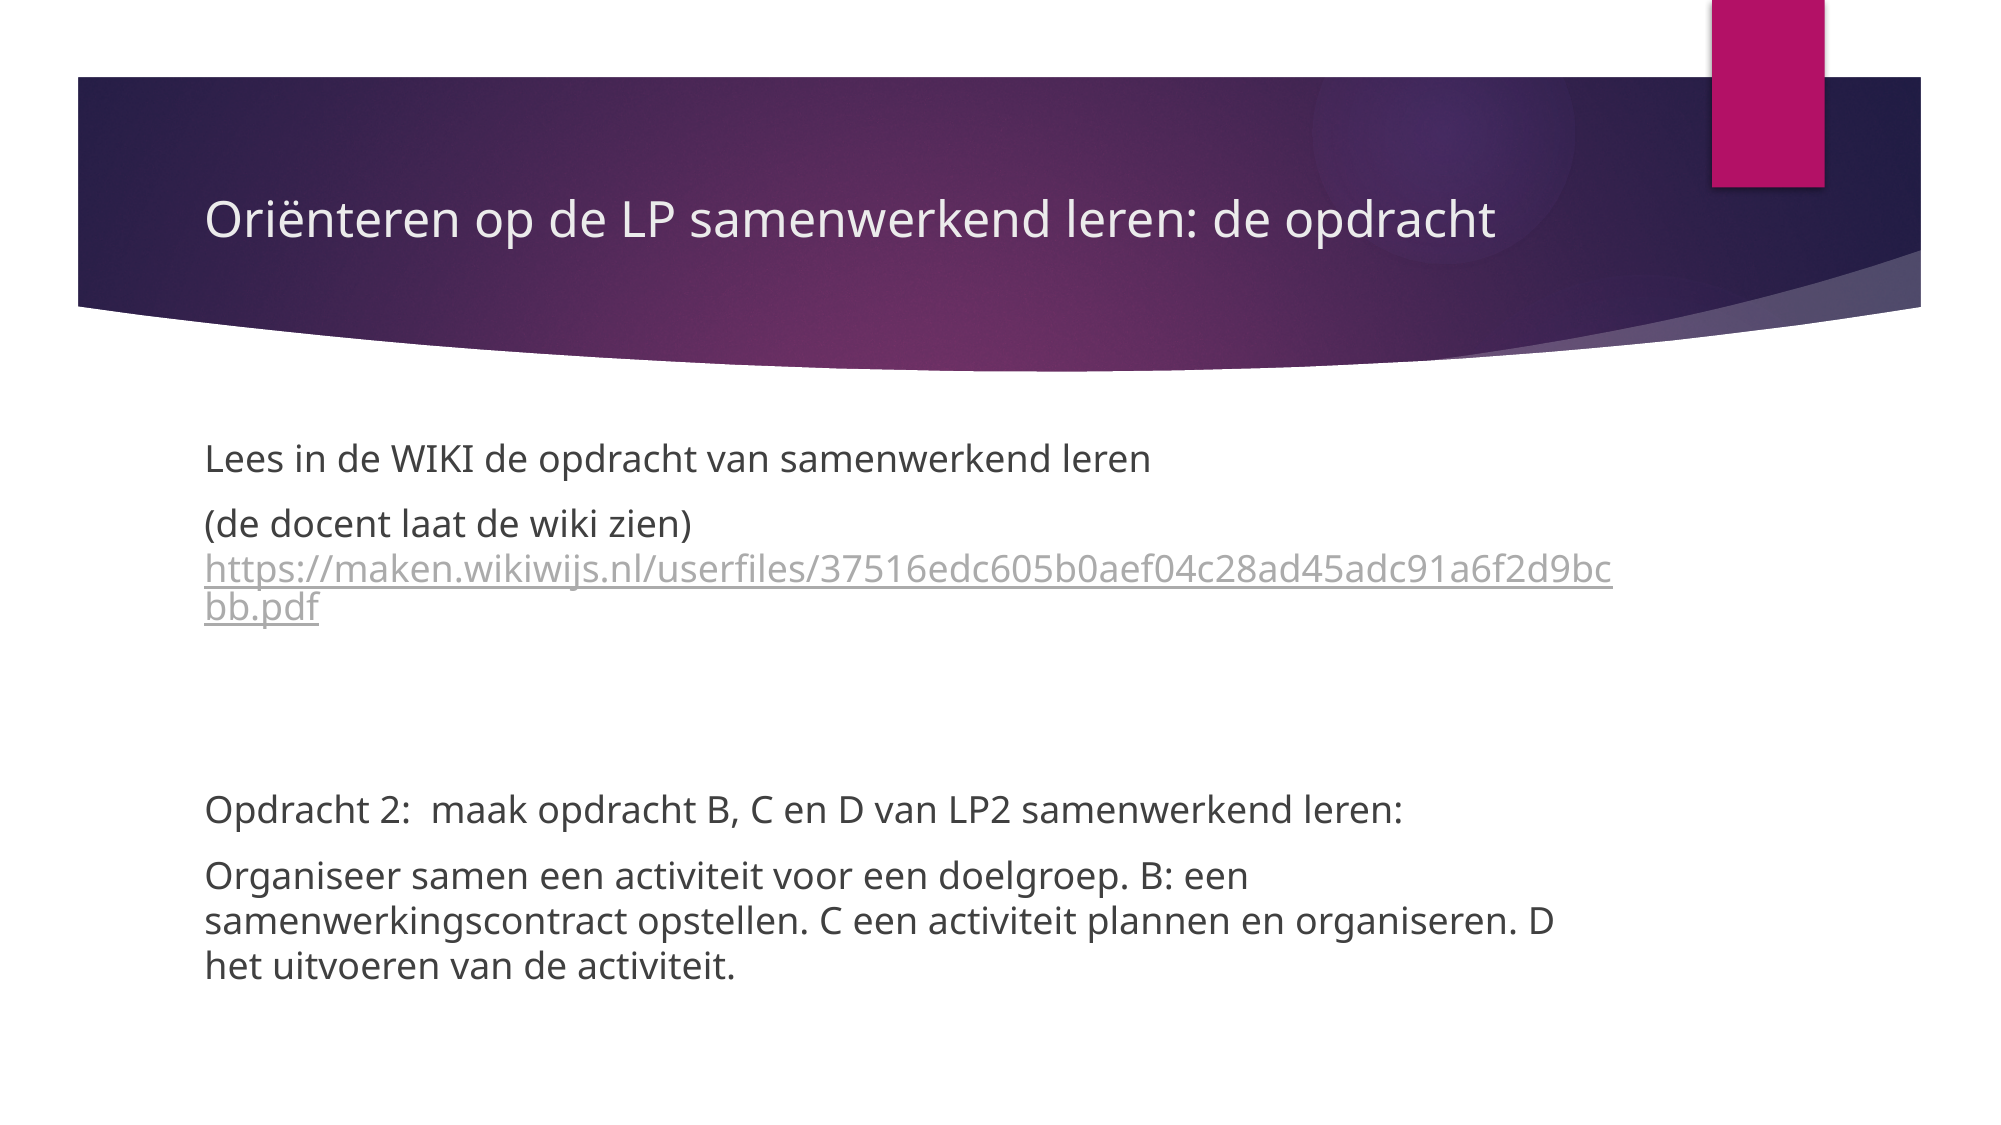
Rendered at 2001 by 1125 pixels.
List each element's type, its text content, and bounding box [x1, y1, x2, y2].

list Lees in de WIKI de opdracht van samenwerkend leren (de docent laat de wiki zien) https://maken.wikiwijs.nl/userfiles/37516edc605b0aef04c28ad45adc91a6f2d9bcbb.pdf Opdracht 2: maak opdracht B, C en D van LP2 samenwerkend leren: Organiseer samen een activiteit voor een doelgroep. B: een samenwerkingscontract opstellen. C een activiteit plannen en organiseren. D het uitvoeren van de activiteit. [189, 427, 1638, 988]
title Oriënteren op de LP samenwerkend leren: de opdracht [189, 159, 1627, 276]
